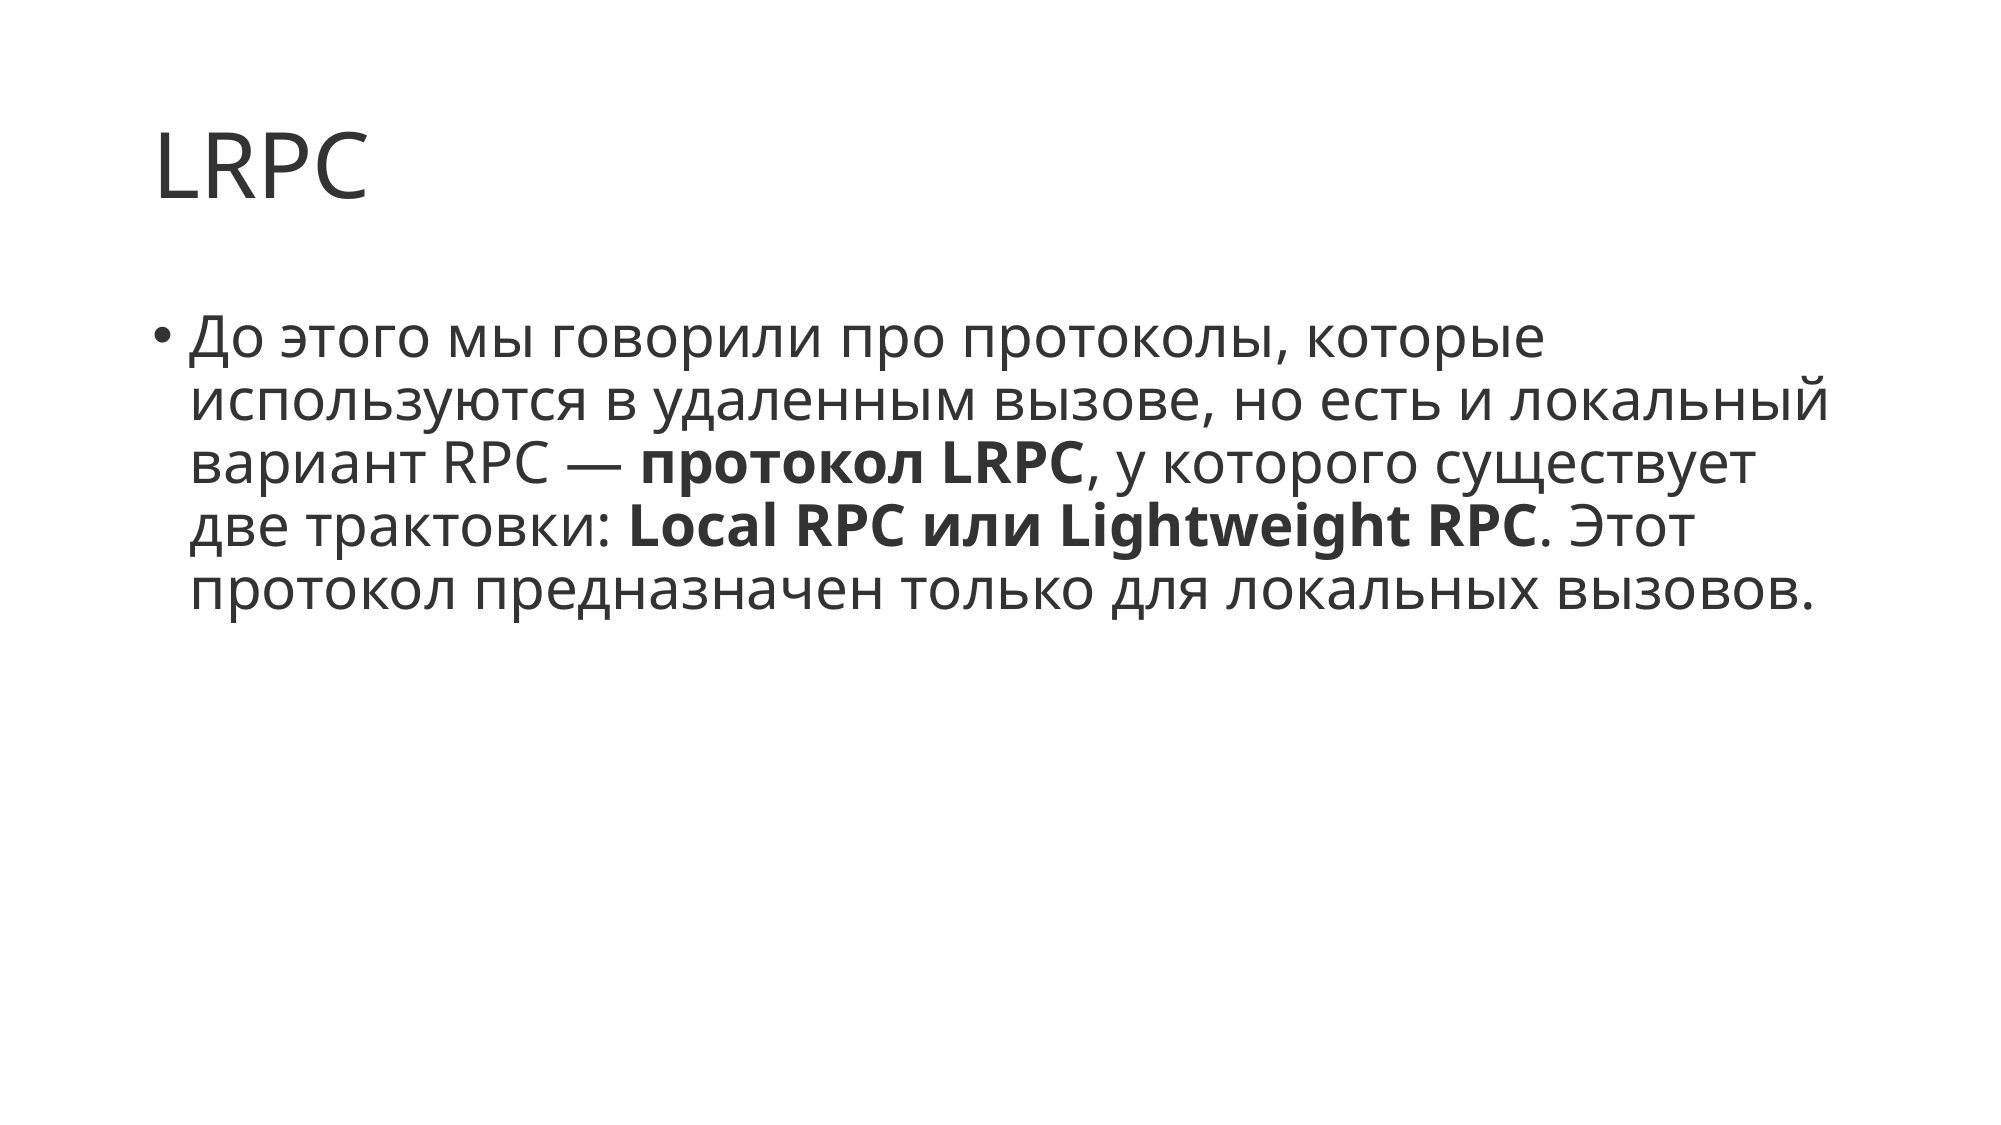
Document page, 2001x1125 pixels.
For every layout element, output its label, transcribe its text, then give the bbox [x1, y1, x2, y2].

list До этого мы говорили про протоколы, которые используются в удаленным вызове, но есть и локальный вариант RPC — протокол LRPC, у которого существует две трактовки: Local RPC или Lightweight RPC. Этот протокол предназначен только для локальных вызовов. [137, 299, 1863, 1014]
title LRPC [137, 59, 1863, 278]
